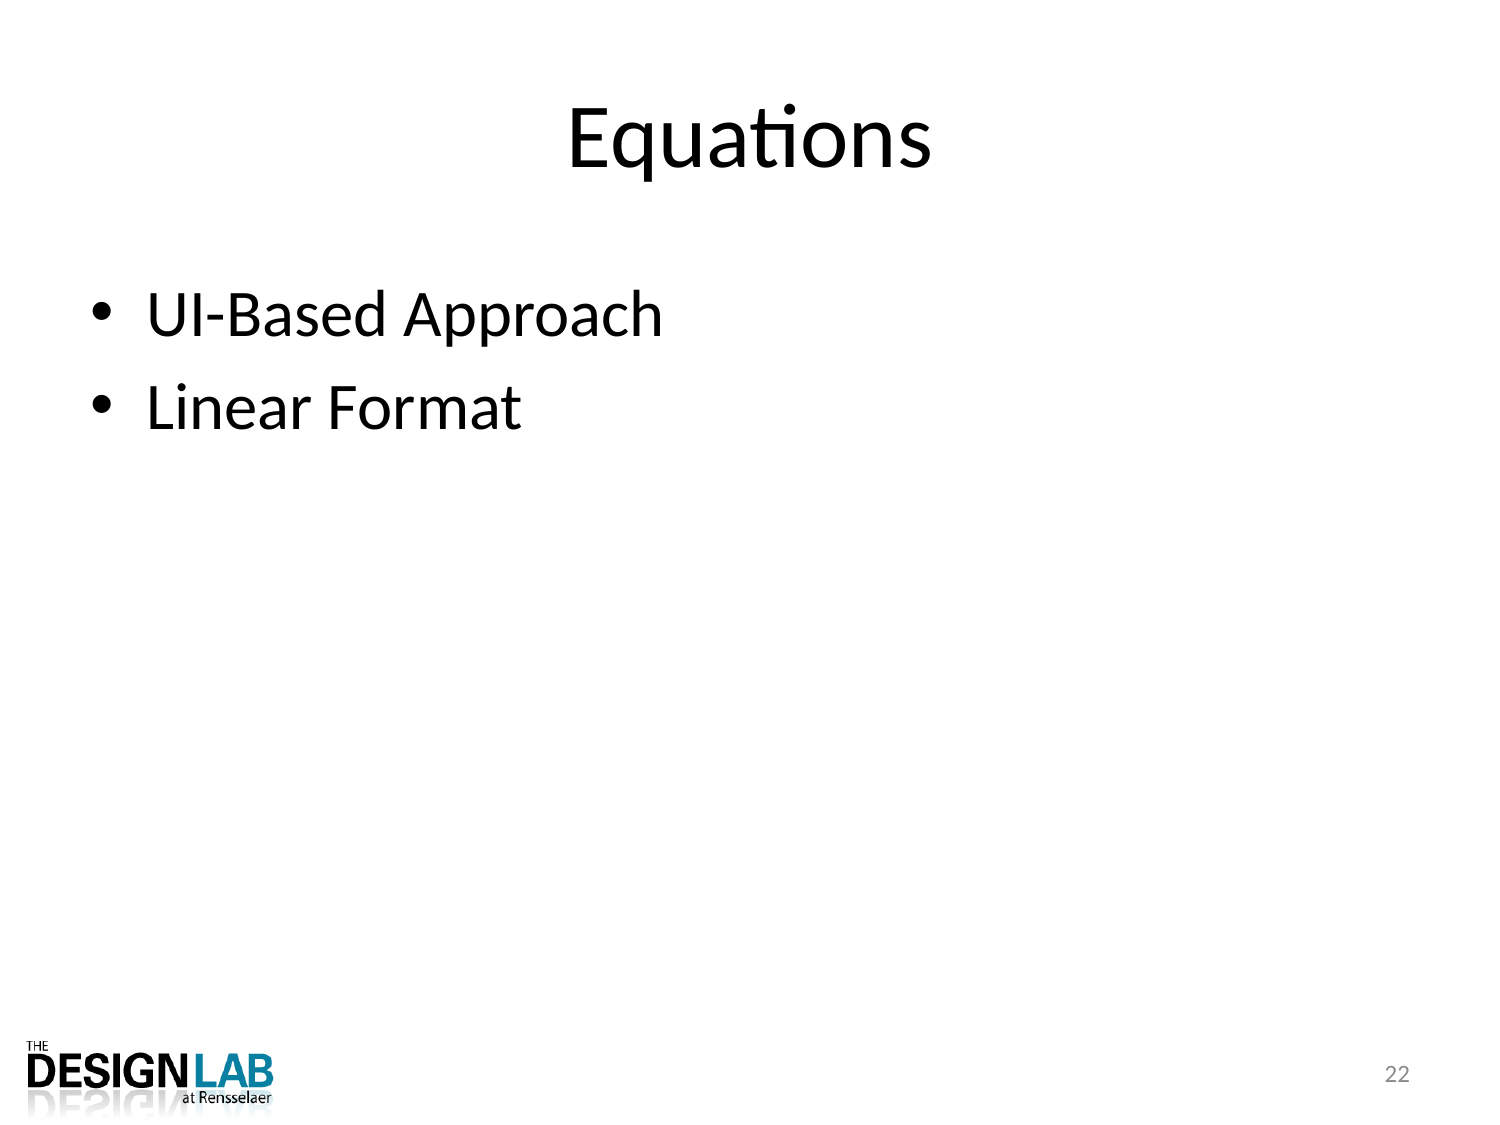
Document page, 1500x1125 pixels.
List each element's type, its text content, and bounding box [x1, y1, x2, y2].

slide_number 22 [1074, 1042, 1425, 1103]
list UI-Based Approach Linear Format [75, 262, 1425, 1005]
title Equations [75, 37, 1425, 225]
picture [24, 1037, 275, 1125]
